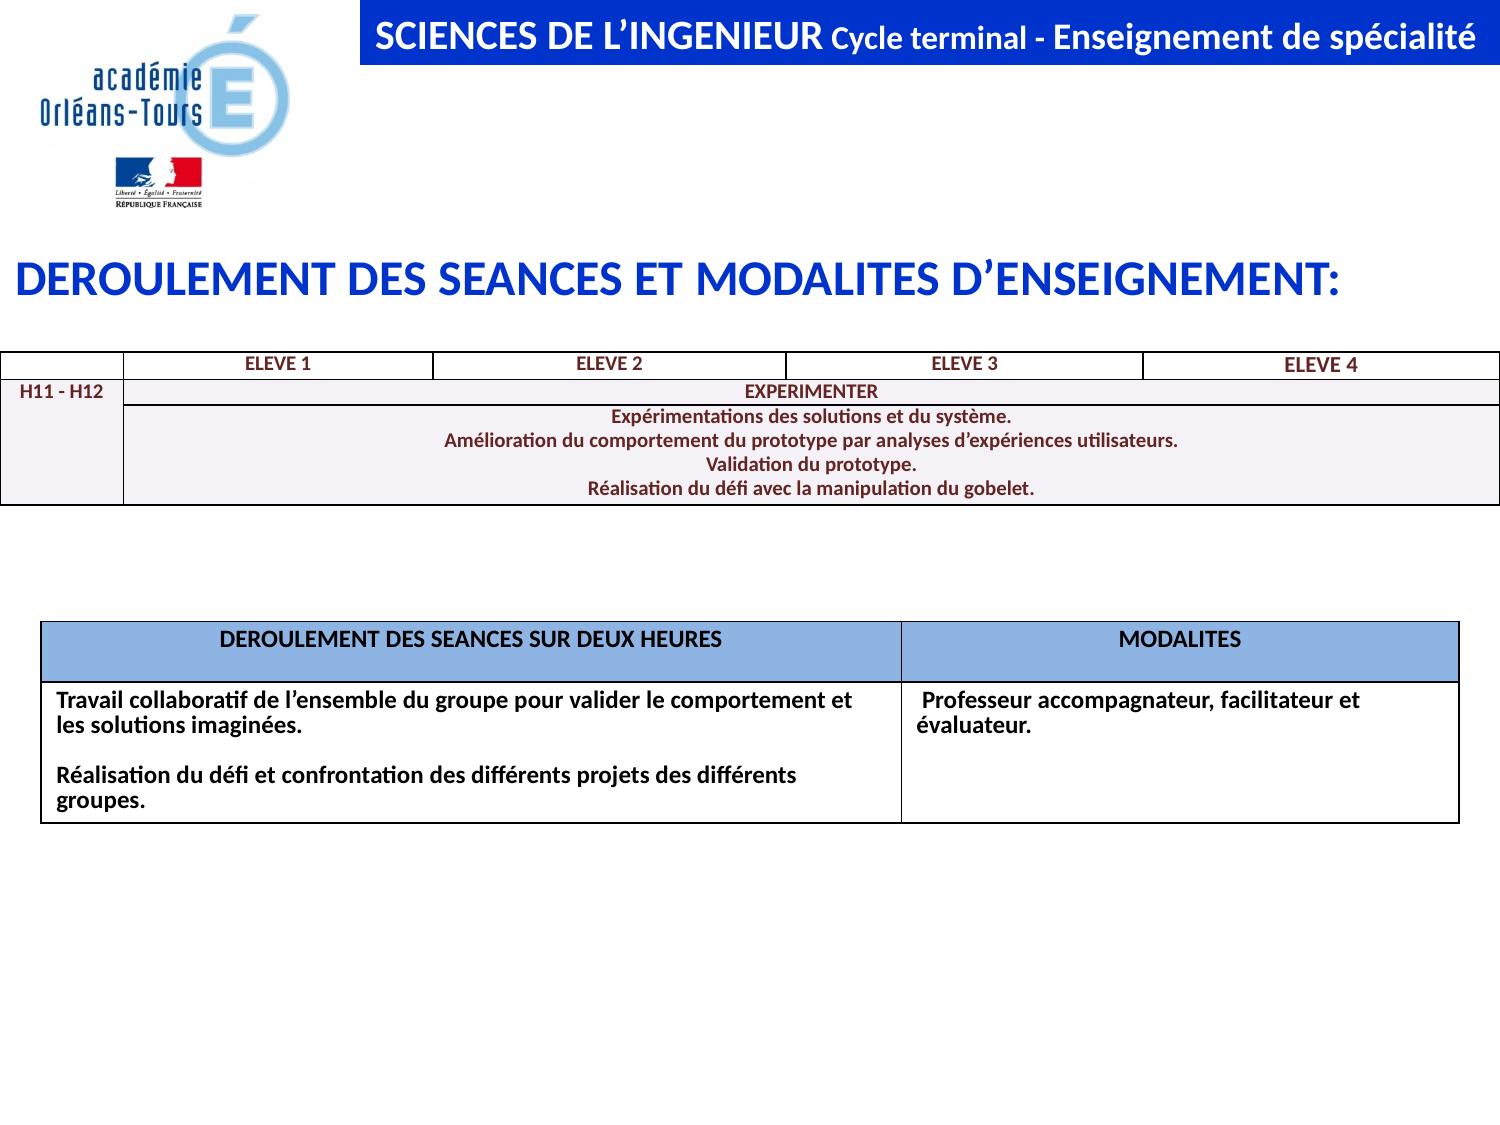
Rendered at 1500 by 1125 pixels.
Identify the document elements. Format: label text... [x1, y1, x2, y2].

text_box SCIENCES DE L’INGENIEUR Cycle terminal - Enseignement de spécialité [360, 0, 1500, 65]
table_header ELEVE 1 [124, 353, 432, 379]
table_header MODALITES [902, 622, 1458, 681]
table_cell Professeur accompagnateur, facilitateur et évaluateur. [902, 683, 1458, 822]
table_cell EXPERIMENTER [124, 380, 1499, 404]
text_box DEROULEMENT DES SEANCES ET MODALITES D’ENSEIGNEMENT: [0, 208, 1471, 314]
table_header ELEVE 4 [1144, 353, 1499, 379]
table_cell H11 - H12 [1, 380, 123, 504]
table_cell Expérimentations des solutions et du système. Amélioration du comportement du prototype par analyses d’expériences utilisateurs. Validation du prototype. Réalisation du défi avec la manipulation du gobelet. [124, 406, 1499, 504]
table_header DEROULEMENT DES SEANCES SUR DEUX HEURES [42, 622, 901, 681]
picture [38, 13, 290, 208]
table_header [1, 353, 123, 379]
table_header ELEVE 2 [434, 353, 785, 379]
table_cell Travail collaboratif de l’ensemble du groupe pour valider le comportement et les solutions imaginées. Réalisation du défi et confrontation des différents projets des différents groupes. [42, 683, 901, 822]
table_header ELEVE 3 [787, 353, 1142, 379]
